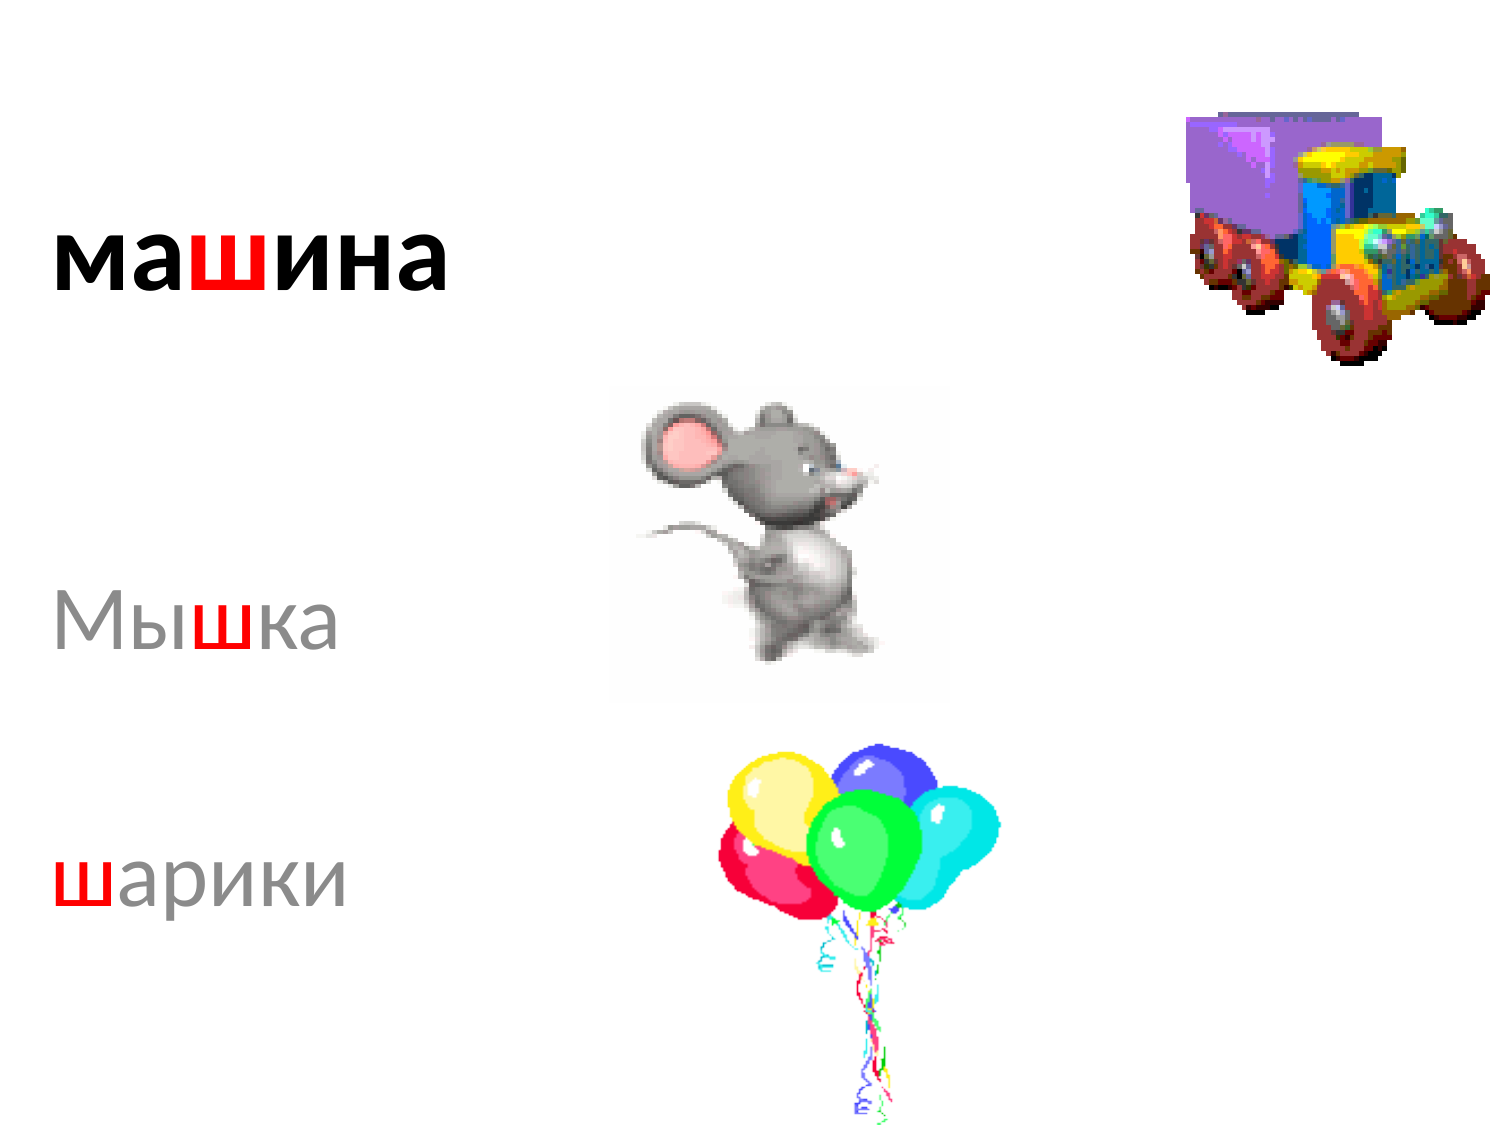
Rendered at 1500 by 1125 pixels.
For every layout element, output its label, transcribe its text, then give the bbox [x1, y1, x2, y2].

subtitle Мышка шарики [35, 421, 1275, 973]
picture [609, 386, 950, 704]
title машина [35, 140, 1167, 350]
picture [702, 726, 1020, 1125]
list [1172, 46, 1500, 402]
